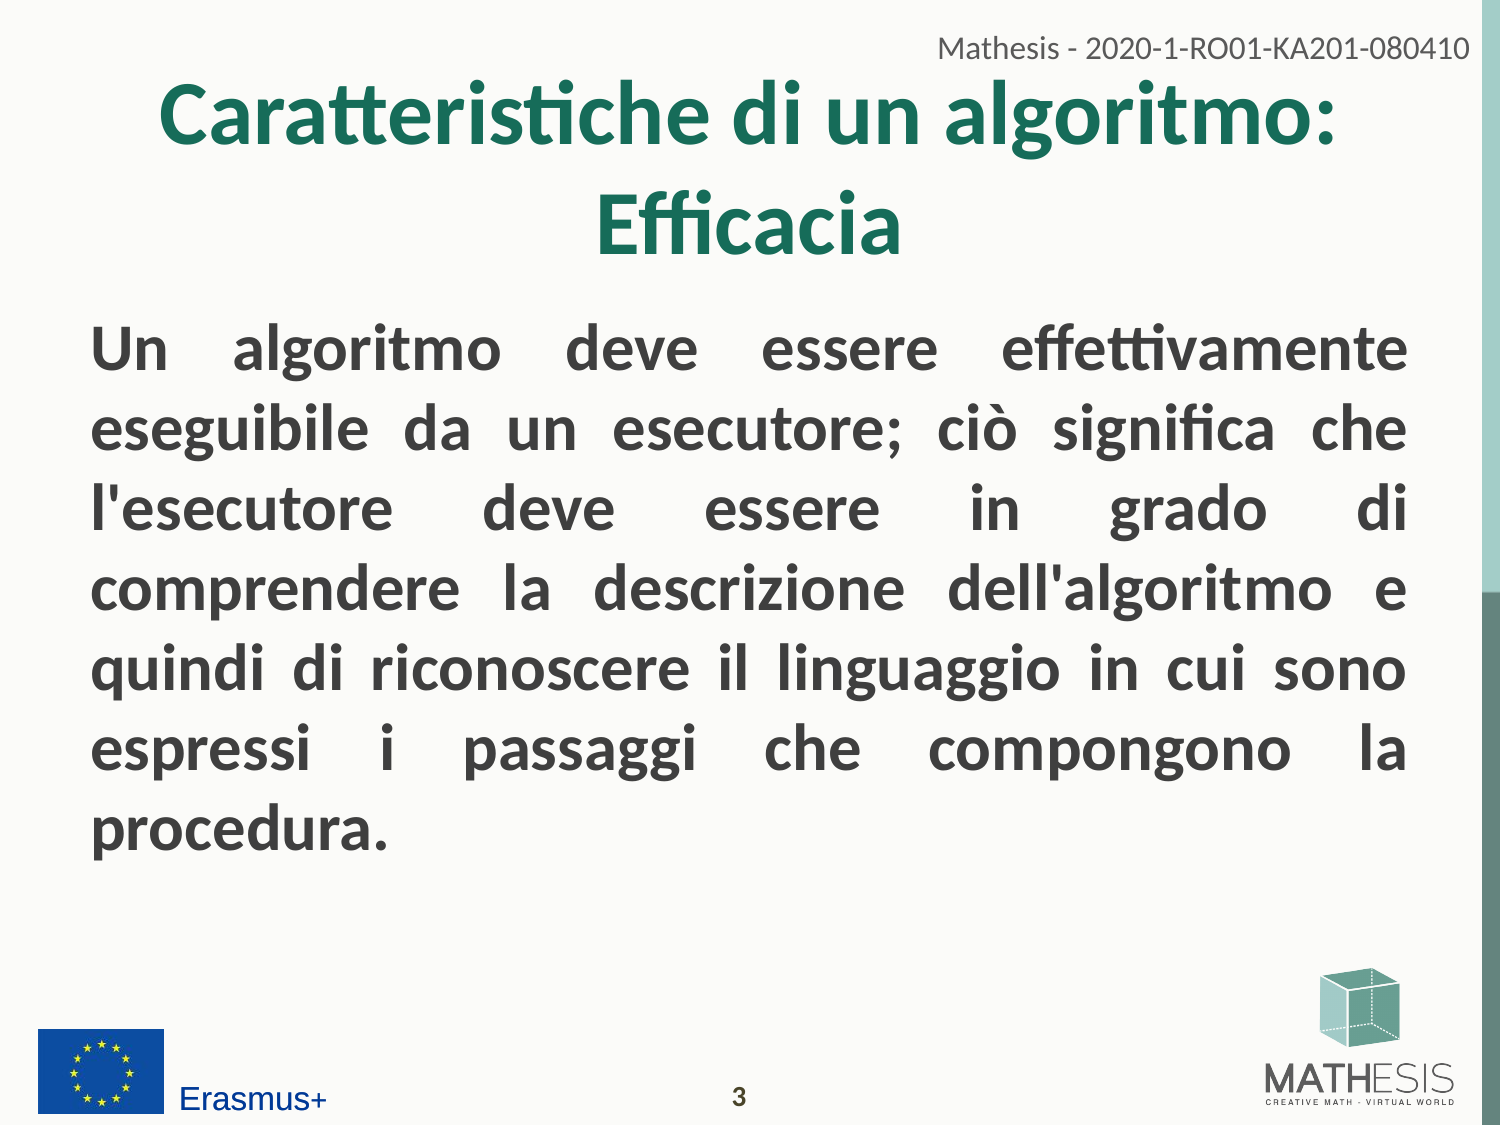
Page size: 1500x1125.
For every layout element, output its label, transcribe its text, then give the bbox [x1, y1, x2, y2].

picture [38, 1029, 164, 1114]
title Caratteristiche di un algoritmo: Efficacia [75, 45, 1425, 233]
list Un algoritmo deve essere effettivamente eseguibile da un esecutore; ciò significa che l'esecutore deve essere in grado di comprendere la descrizione dell'algoritmo e quindi di riconoscere il linguaggio in cui sono espressi i passaggi che compongono la procedura. [75, 296, 1425, 1005]
